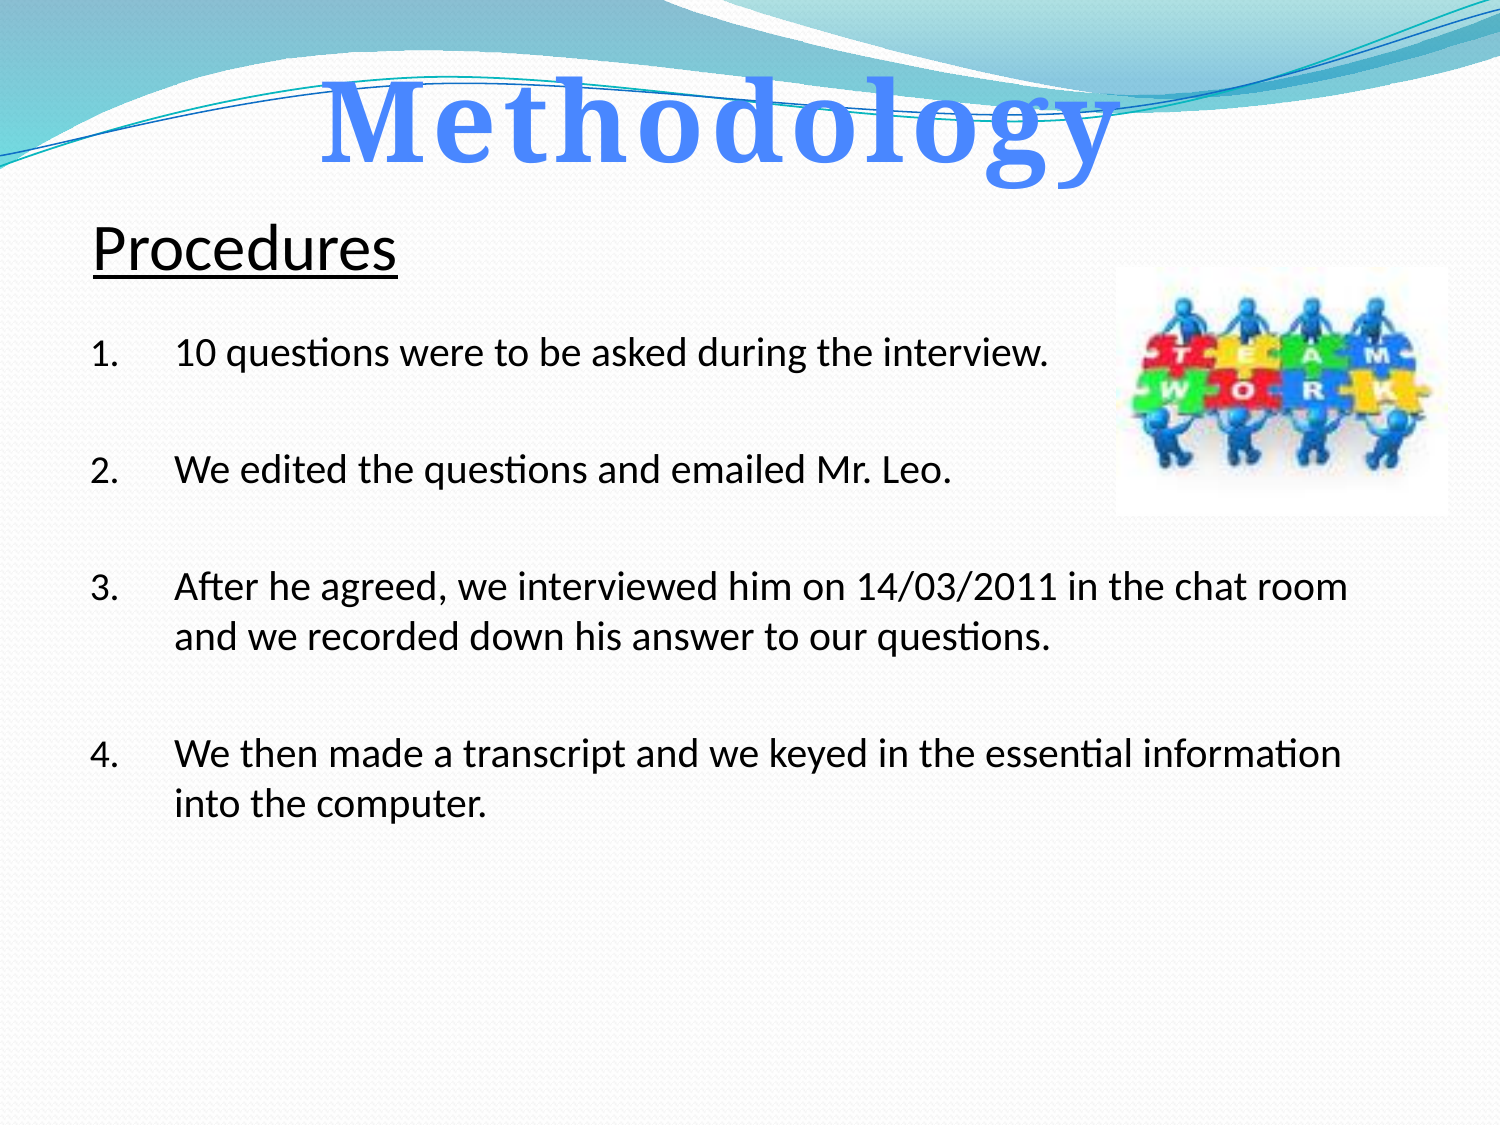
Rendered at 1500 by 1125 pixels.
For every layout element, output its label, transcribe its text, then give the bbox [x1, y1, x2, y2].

picture [1115, 266, 1449, 516]
text_box Procedures [78, 196, 429, 291]
text_box Methodology [304, 42, 1137, 598]
list 10 questions were to be asked during the interview. We edited the questions and emailed Mr. Leo. After he agreed, we interviewed him on 14/03/2011 in the chat room and we recorded down his answer to our questions. We then made a transcript and we keyed in the essential information into the computer. [75, 317, 1425, 1038]
